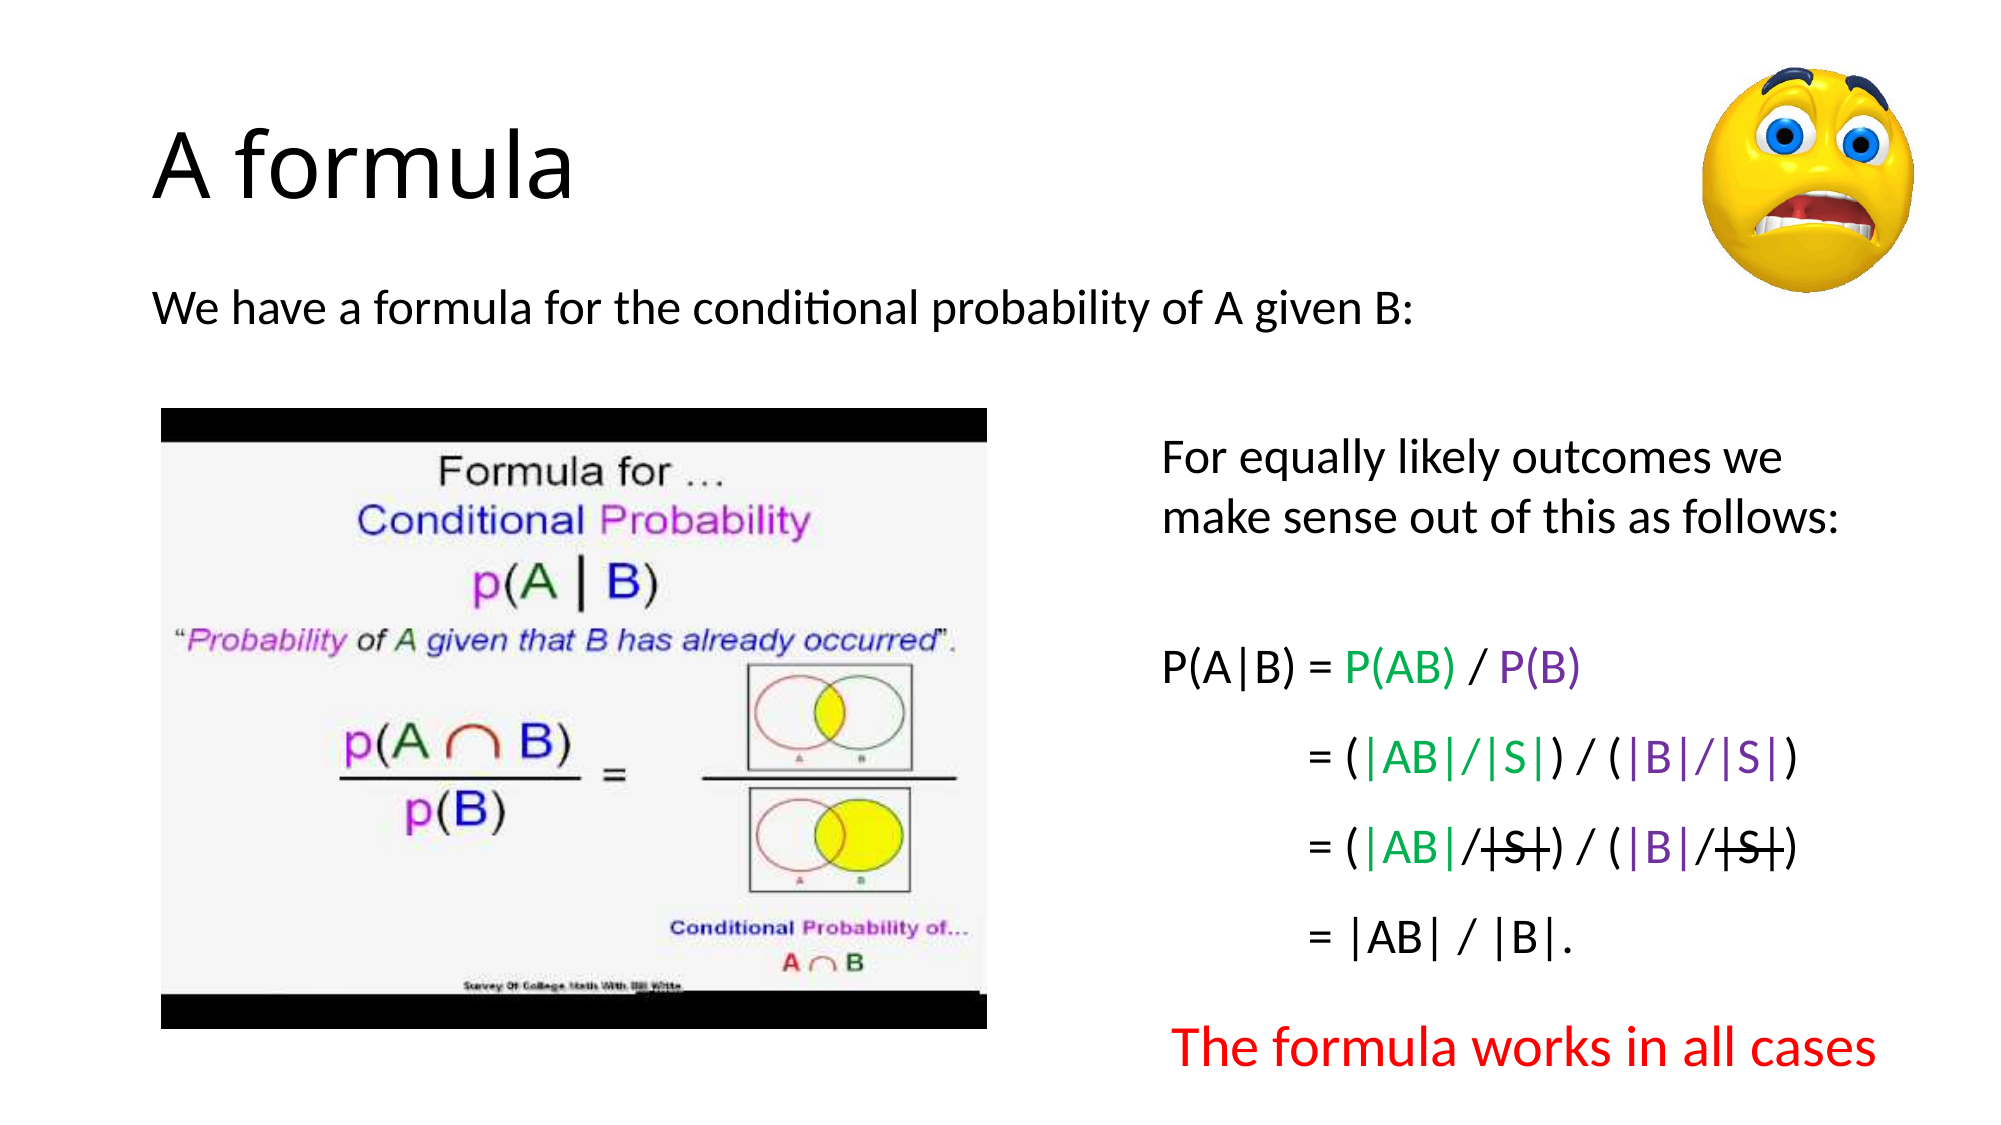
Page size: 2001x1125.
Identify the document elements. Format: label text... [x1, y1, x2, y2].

text_box We have a formula for the conditional probability of A given B: [136, 266, 1763, 387]
picture [161, 408, 987, 1029]
text_box For equally likely outcomes we make sense out of this as follows: P(A|B) = P(AB) / P(B) = (|AB|/|S|) / (|B|/|S|) = (|AB|/|S|) / (|B|/|S|) = |AB| / |B|. [1146, 416, 1860, 972]
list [1675, 54, 1955, 303]
title A formula [137, 59, 1675, 266]
text_box The formula works in all cases [1156, 1000, 1924, 1086]
